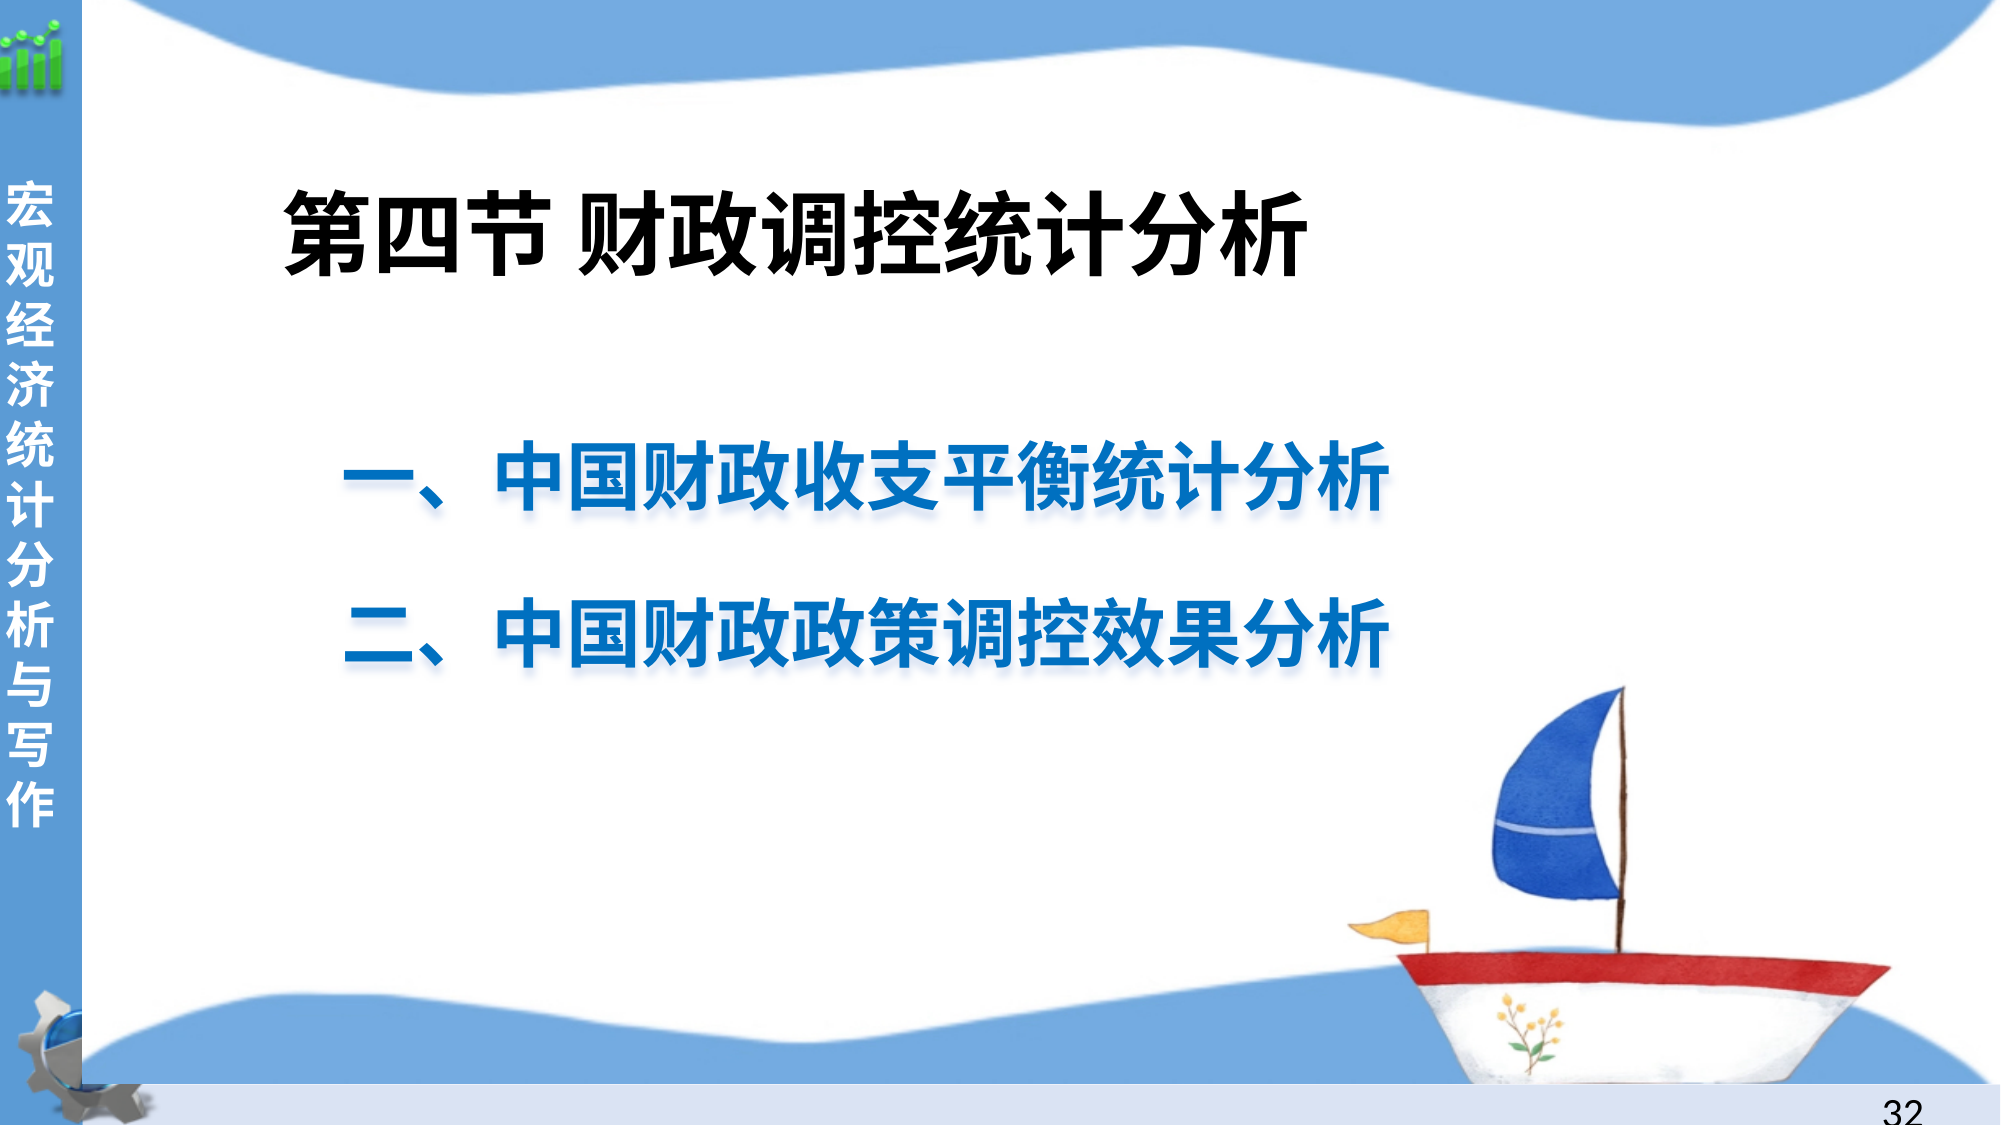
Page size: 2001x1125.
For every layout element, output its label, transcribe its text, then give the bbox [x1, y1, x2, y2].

slide_number 31 [1786, 1085, 1940, 1125]
picture [0, 0, 2001, 1125]
